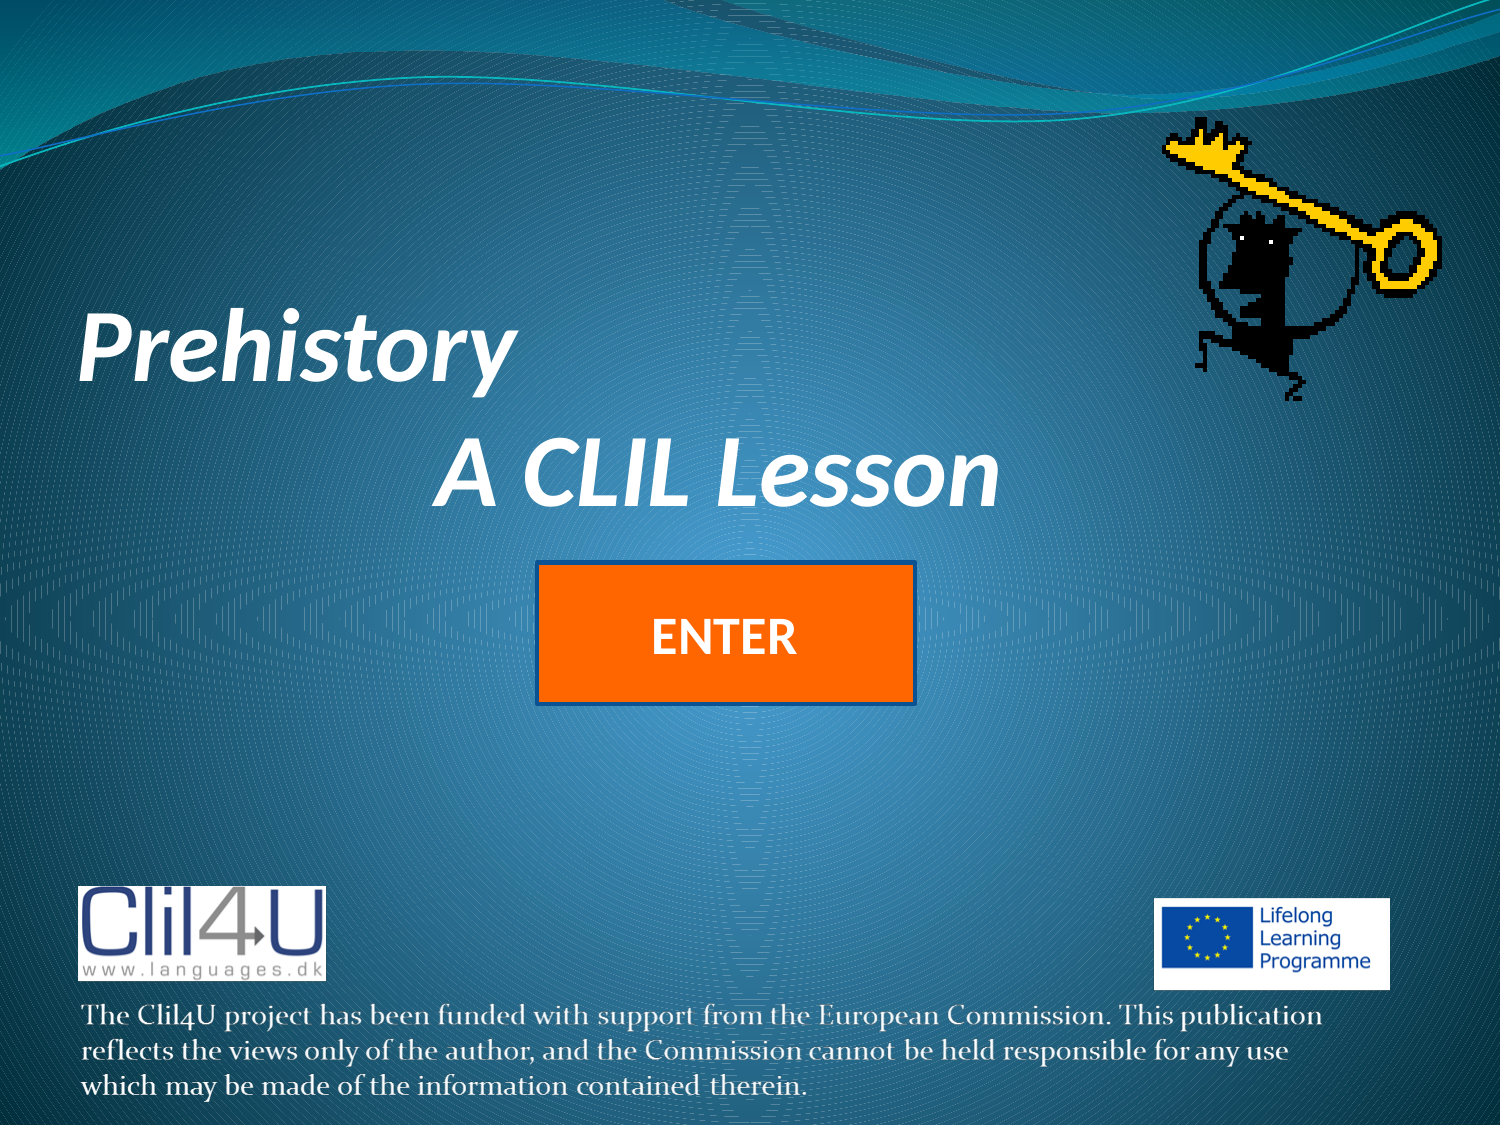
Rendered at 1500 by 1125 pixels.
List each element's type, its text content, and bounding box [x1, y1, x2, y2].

text_box Prehistory A CLIL Lesson [76, 160, 1365, 527]
picture [64, 885, 1391, 1121]
text_box ENTER [537, 562, 916, 705]
picture [1080, 113, 1442, 401]
